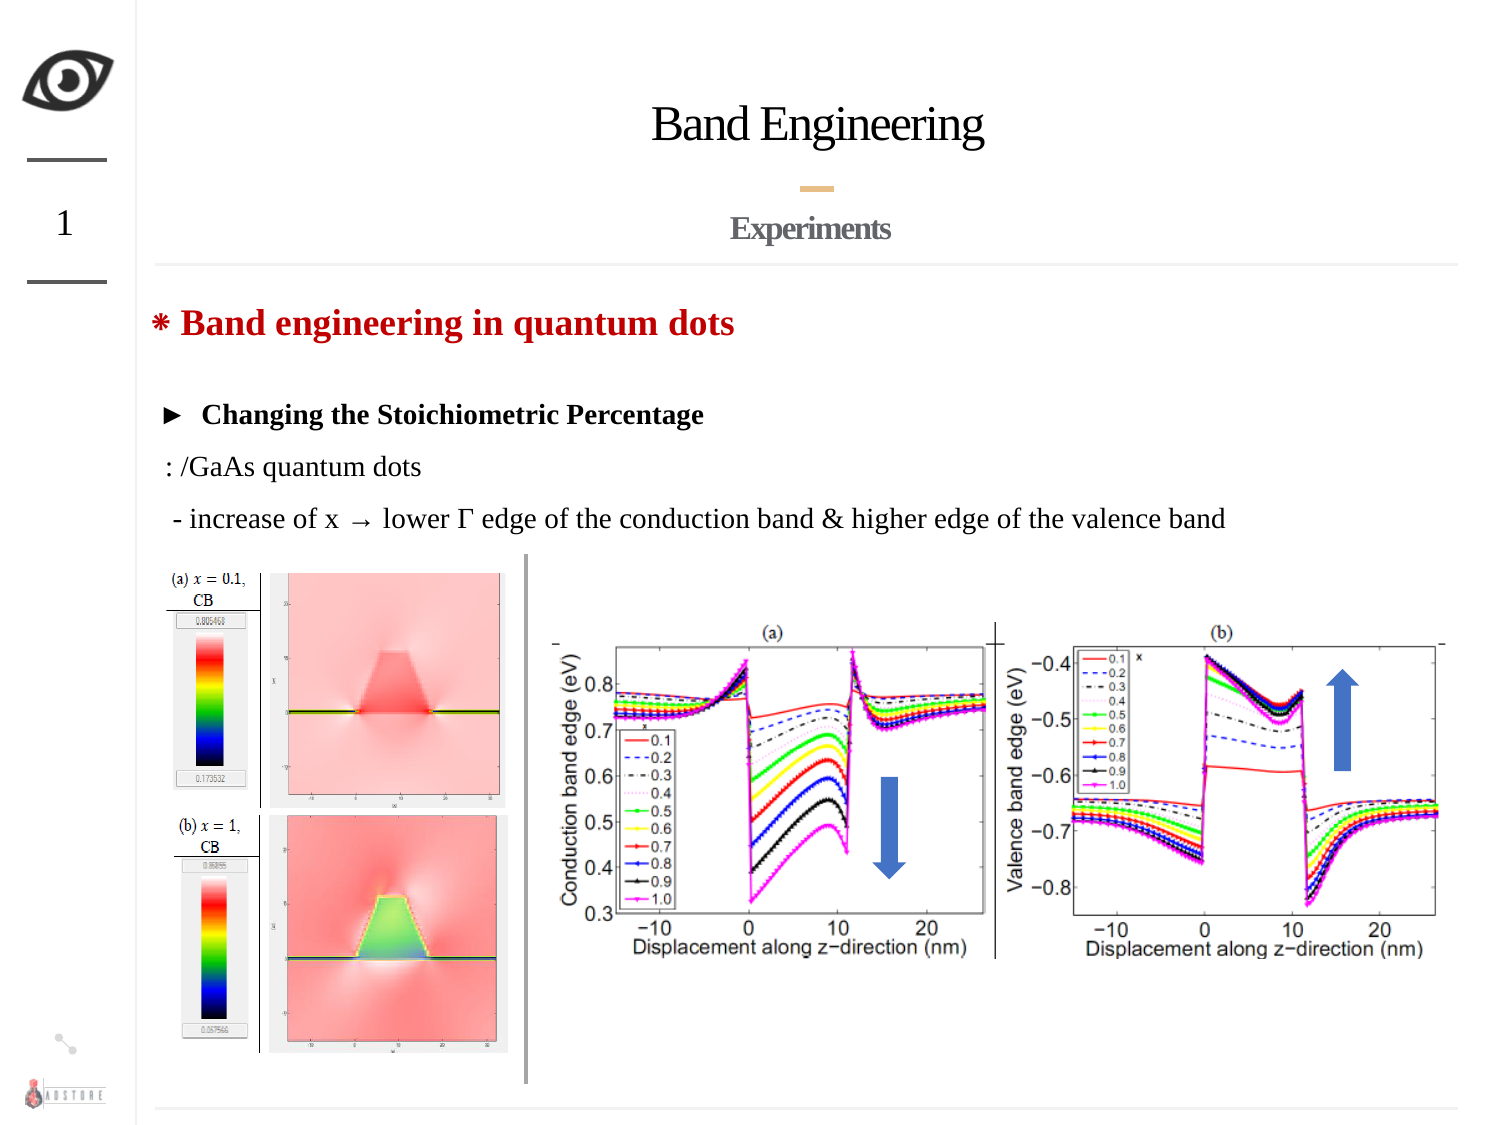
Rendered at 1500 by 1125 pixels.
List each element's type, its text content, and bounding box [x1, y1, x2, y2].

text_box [551, 622, 1446, 959]
text_box 1 [40, 190, 90, 251]
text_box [155, 264, 1459, 1109]
picture [25, 1078, 106, 1109]
list Experiments [137, 193, 1486, 268]
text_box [166, 573, 508, 1053]
picture [0, 23, 134, 137]
title Band Engineering [136, 80, 1500, 161]
